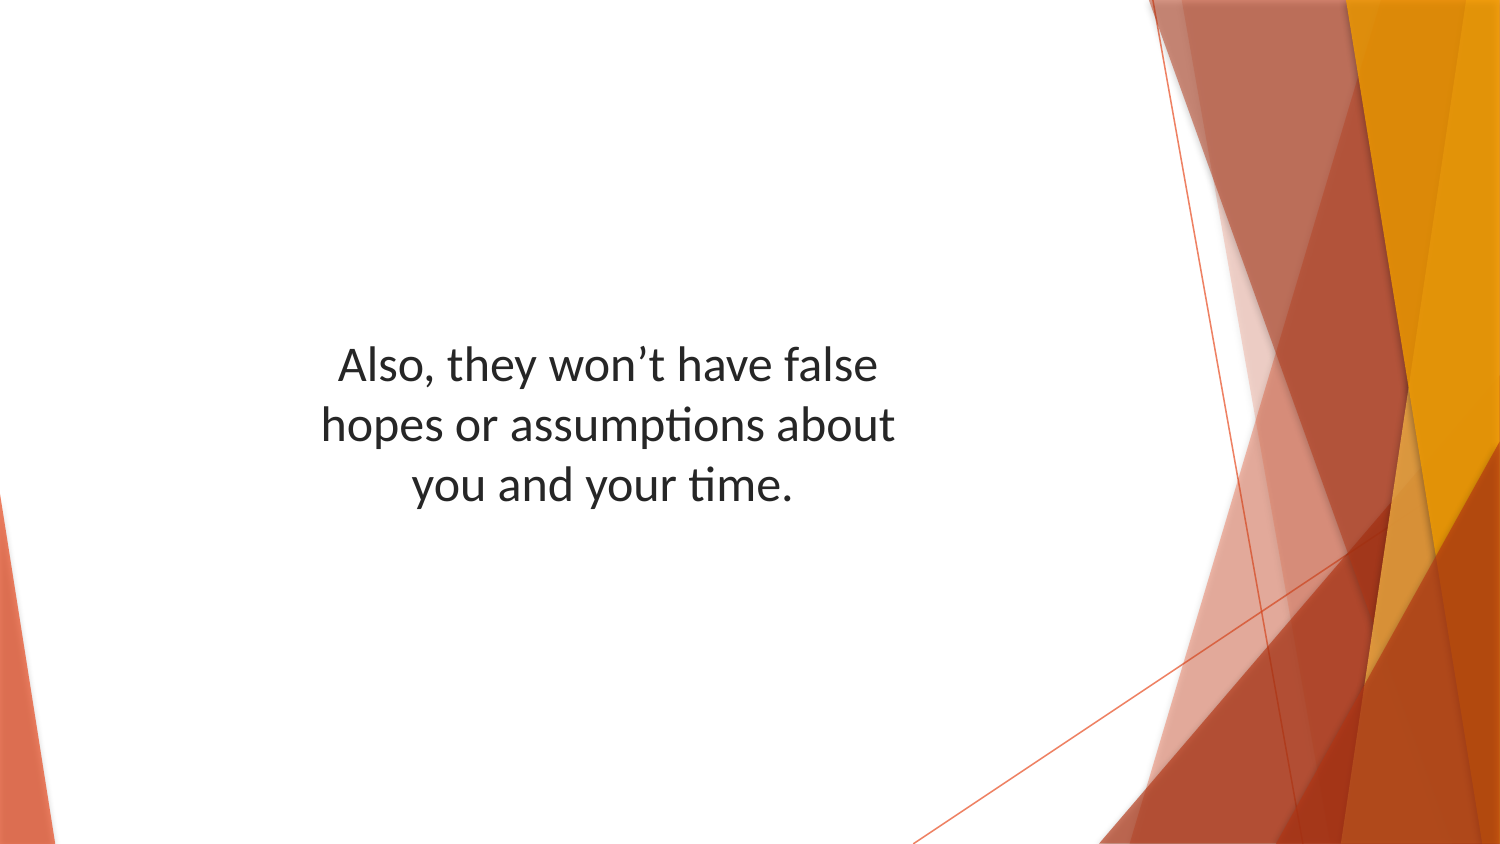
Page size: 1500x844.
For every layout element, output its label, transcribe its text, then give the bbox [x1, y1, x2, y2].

list Also, they won’t have false hopes or assumptions about you and your time. [265, 114, 951, 729]
